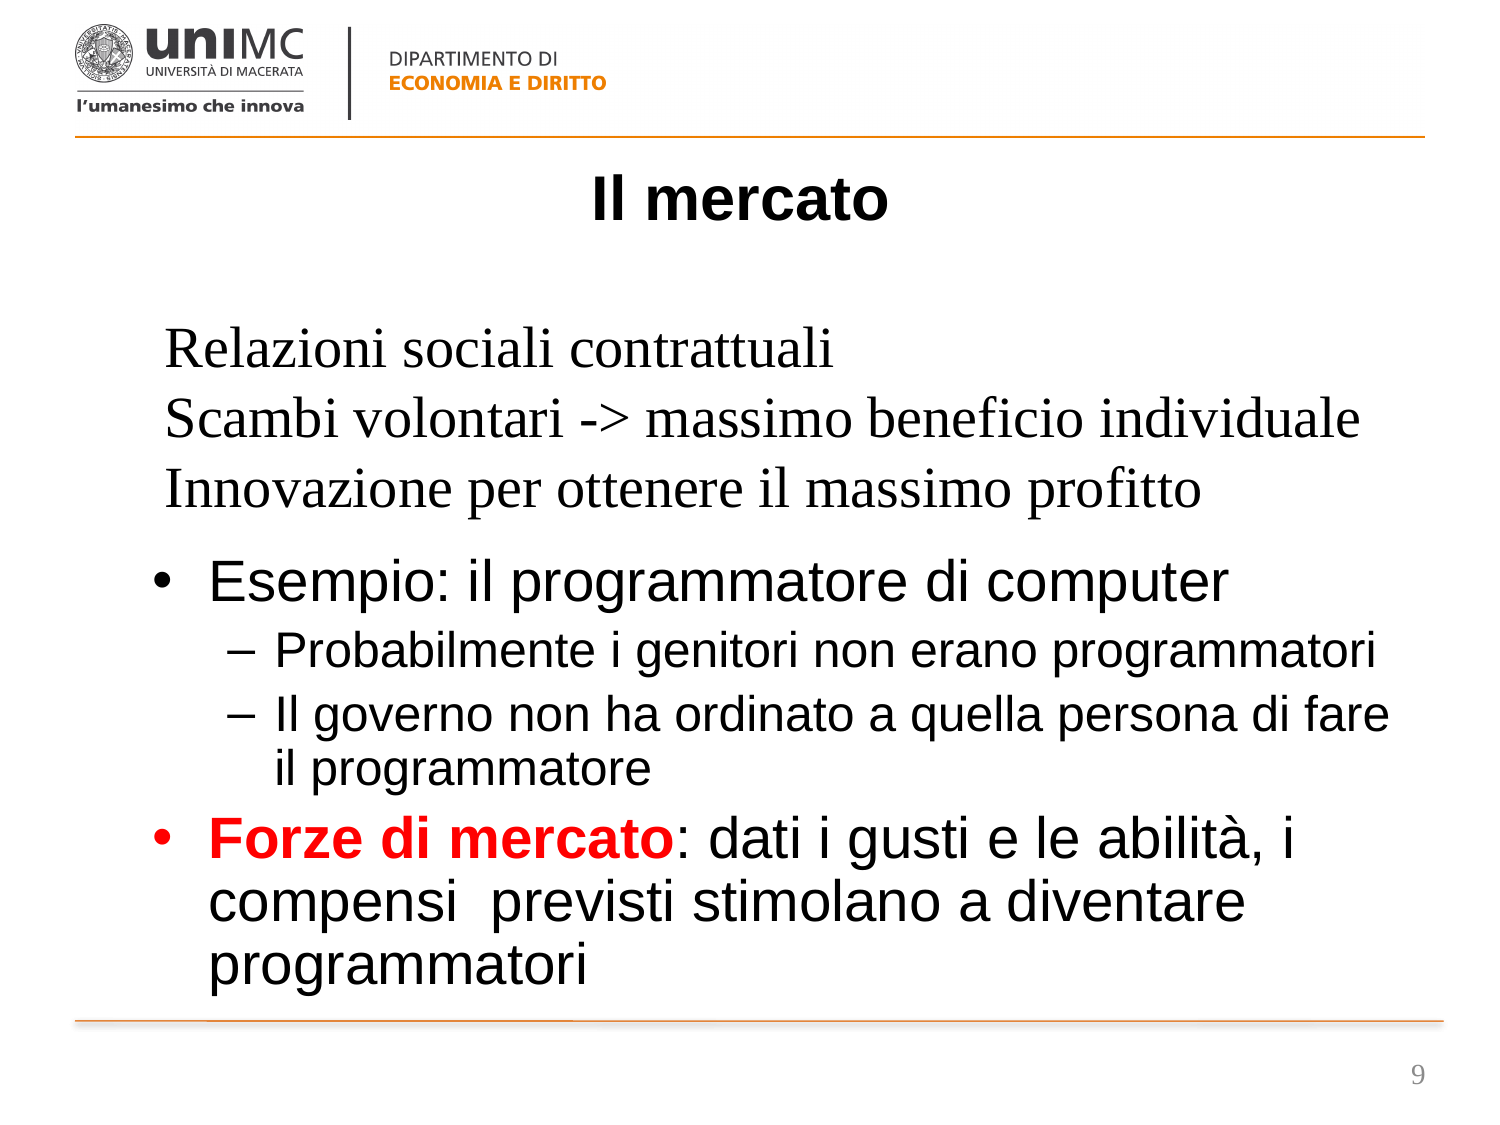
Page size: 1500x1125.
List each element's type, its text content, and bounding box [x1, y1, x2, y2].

title Il mercato [75, 149, 1425, 241]
picture [75, 24, 1425, 138]
slide_number 9 [1091, 1042, 1442, 1103]
list Esempio: il programmatore di computer Probabilmente i genitori non erano programmatori Il governo non ha ordinato a quella persona di fare il programmatore Forze di mercato: dati i gusti e le abilità, i compensi previsti stimolano a diventare programmatori [137, 543, 1413, 1044]
text_box Relazioni sociali contrattuali Scambi volontari -> massimo beneficio individuale Innovazione per ottenere il massimo profitto [149, 301, 1438, 527]
